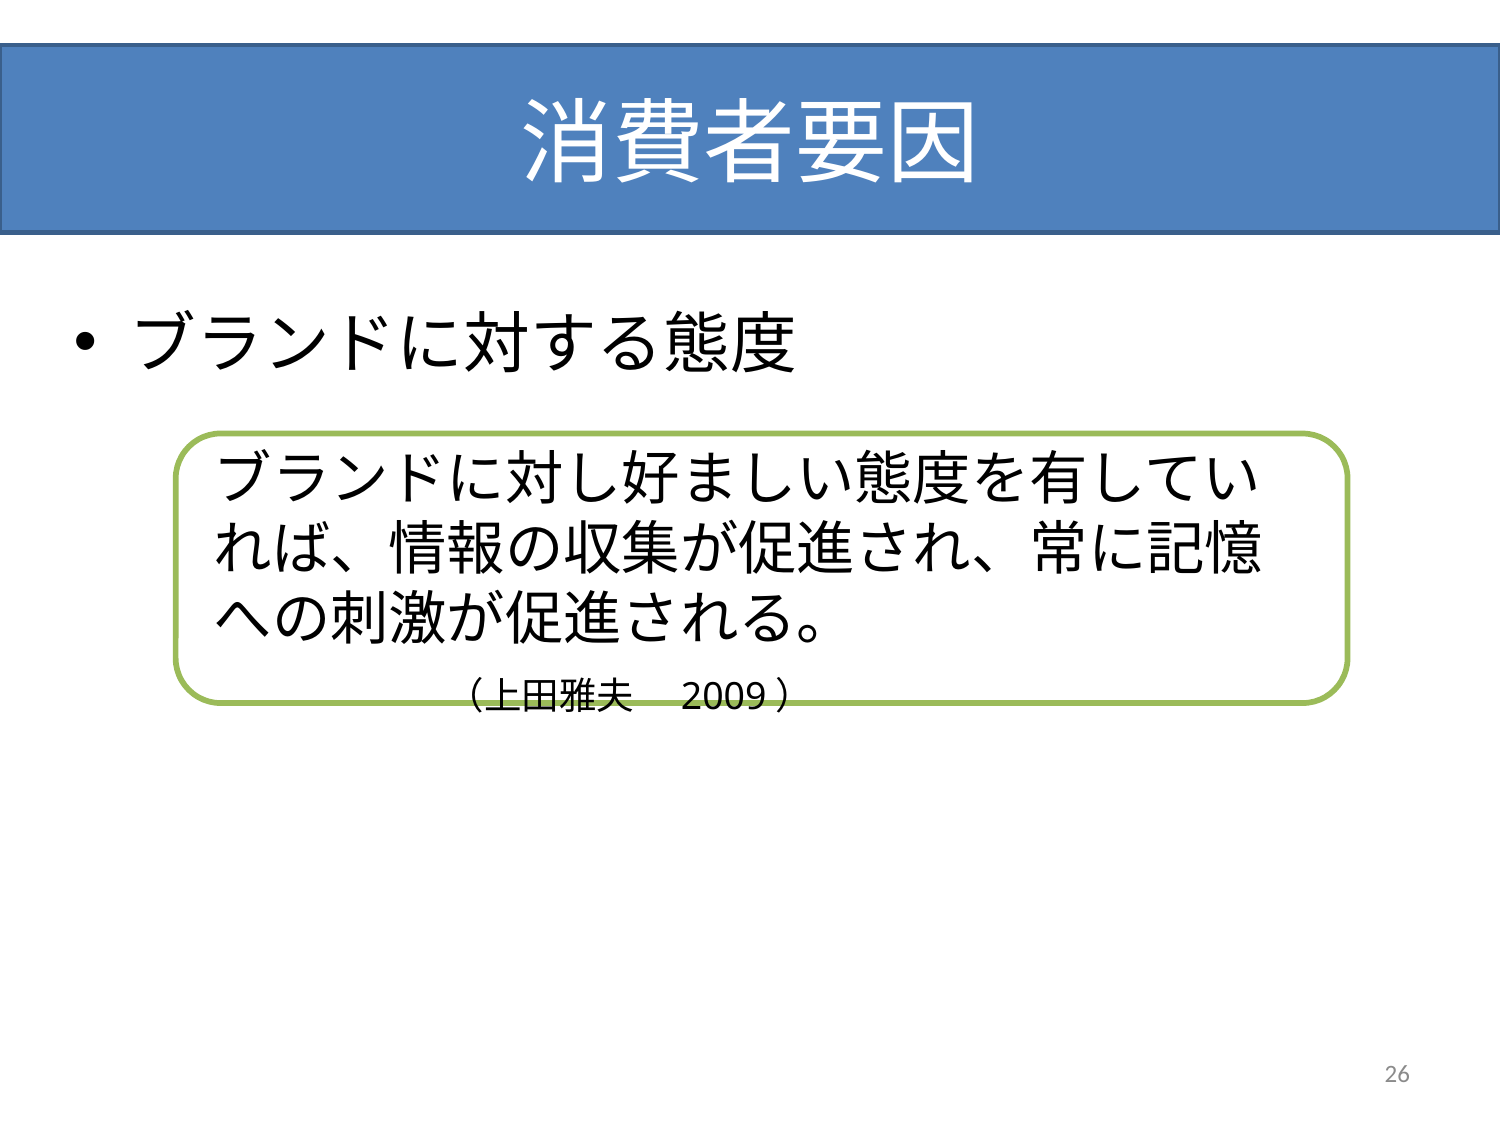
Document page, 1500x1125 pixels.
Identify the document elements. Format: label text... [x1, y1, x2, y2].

title 消費者要因 [0, 43, 1500, 235]
slide_number 26 [1074, 1042, 1425, 1103]
text_box [1325, 437, 1350, 700]
text_box [173, 436, 199, 700]
text_box ブランドに対し好ましい態度を有していれば、情報の収集が促進され、常に記憶への刺激が促進される。 （上田雅夫 2009） [199, 433, 1325, 729]
list ブランドに対する態度 [58, 292, 1397, 414]
